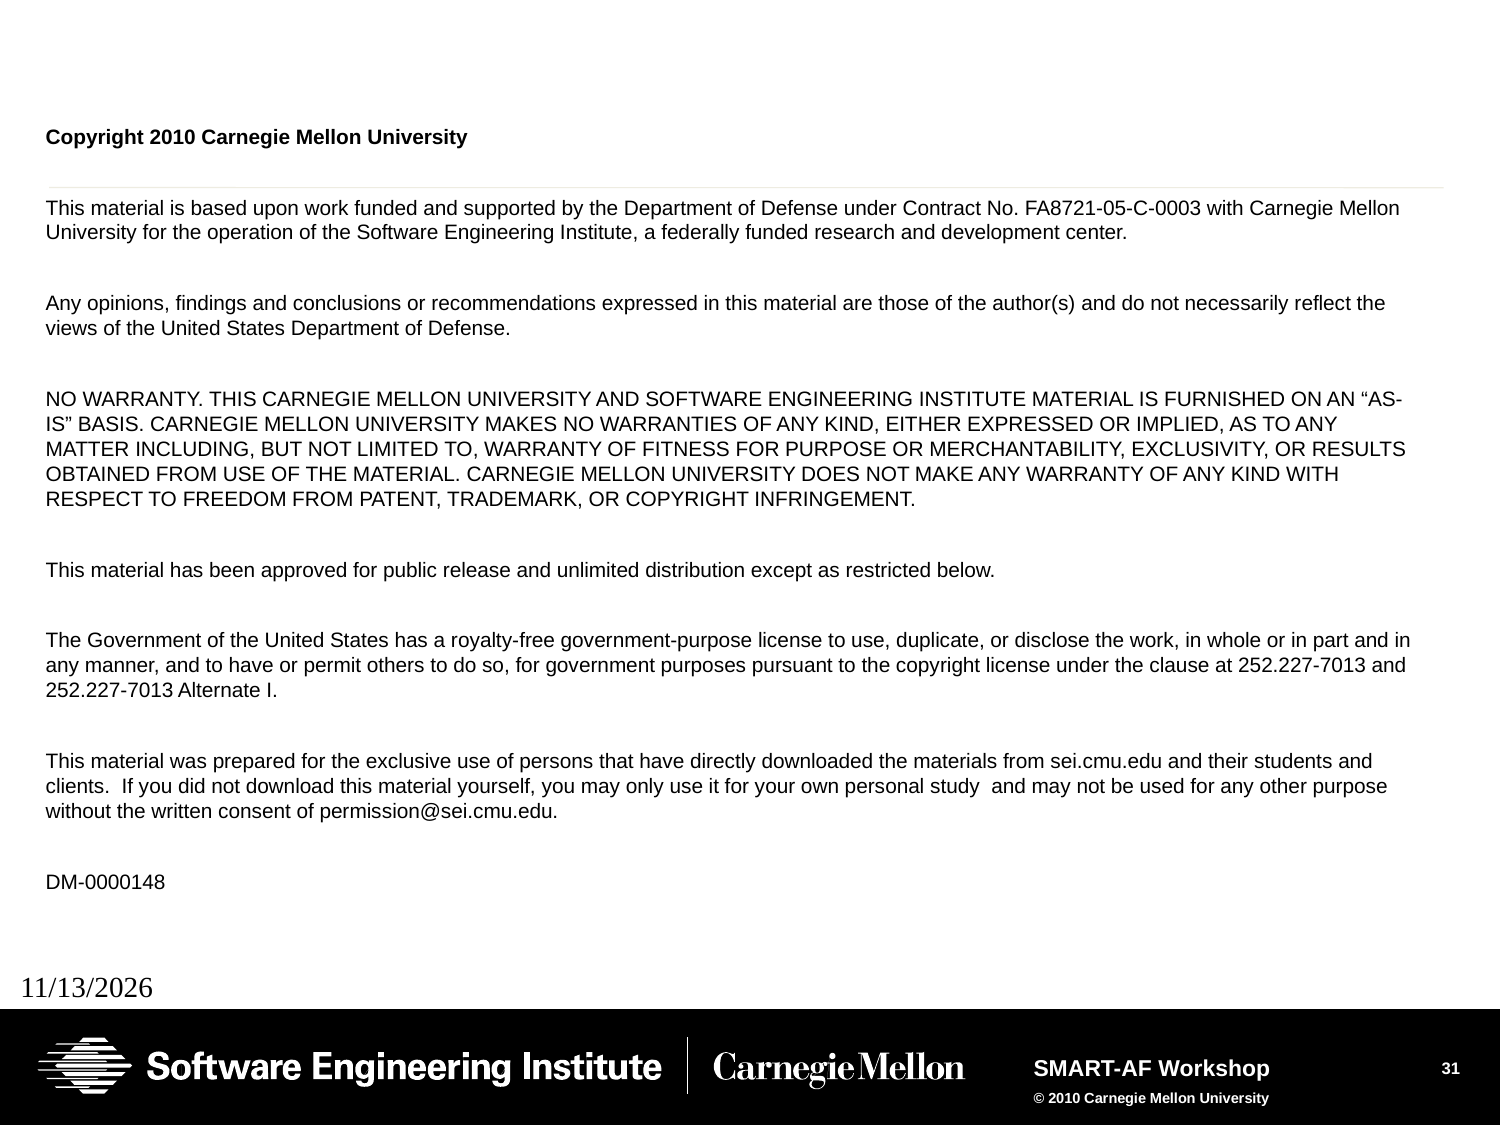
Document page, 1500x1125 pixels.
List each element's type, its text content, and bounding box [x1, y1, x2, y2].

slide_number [5, 960, 319, 1007]
list Copyright 2010 Carnegie Mellon University This material is based upon work funded and supported by the Department of Defense under Contract No. FA8721-05-C-0003 with Carnegie Mellon University for the operation of the Software Engineering Institute, a federally funded research and development center. Any opinions, findings and conclusions or recommendations expressed in this material are those of the author(s) and do not necessarily reflect the views of the United States Department of Defense. NO WARRANTY. THIS CARNEGIE MELLON UNIVERSITY AND SOFTWARE ENGINEERING INSTITUTE MATERIAL IS FURNISHED ON AN “AS-IS” BASIS. CARNEGIE MELLON UNIVERSITY MAKES NO WARRANTIES OF ANY KIND, EITHER EXPRESSED OR IMPLIED, AS TO ANY MATTER INCLUDING, BUT NOT LIMITED TO, WARRANTY OF FITNESS FOR PURPOSE OR MERCHANTABILITY, EXCLUSIVITY, OR RESULTS OBTAINED FROM USE OF THE MATERIAL. CARNEGIE MELLON UNIVERSITY DOES NOT MAKE ANY WARRANTY OF ANY KIND WITH RESPECT TO FREEDOM FROM PATENT, TRADEMARK, OR COPYRIGHT INFRINGEMENT. This material has been approved for public release and unlimited distribution except as restricted below. The Government of the United States has a royalty-free government-purpose license to use, duplicate, or disclose the work, in whole or in part and in any manner, and to have or permit others to do so, for government purposes pursuant to the copyright license under the clause at 252.227-7013 and 252.227-7013 Alternate I. This material was prepared for the exclusive use of persons that have directly downloaded the materials from sei.cmu.edu and their students and clients. If you did not download this material yourself, you may only use it for your own personal study and may not be used for any other purpose without the written consent of permission@sei.cmu.edu. DM-0000148 [45, 123, 1426, 852]
